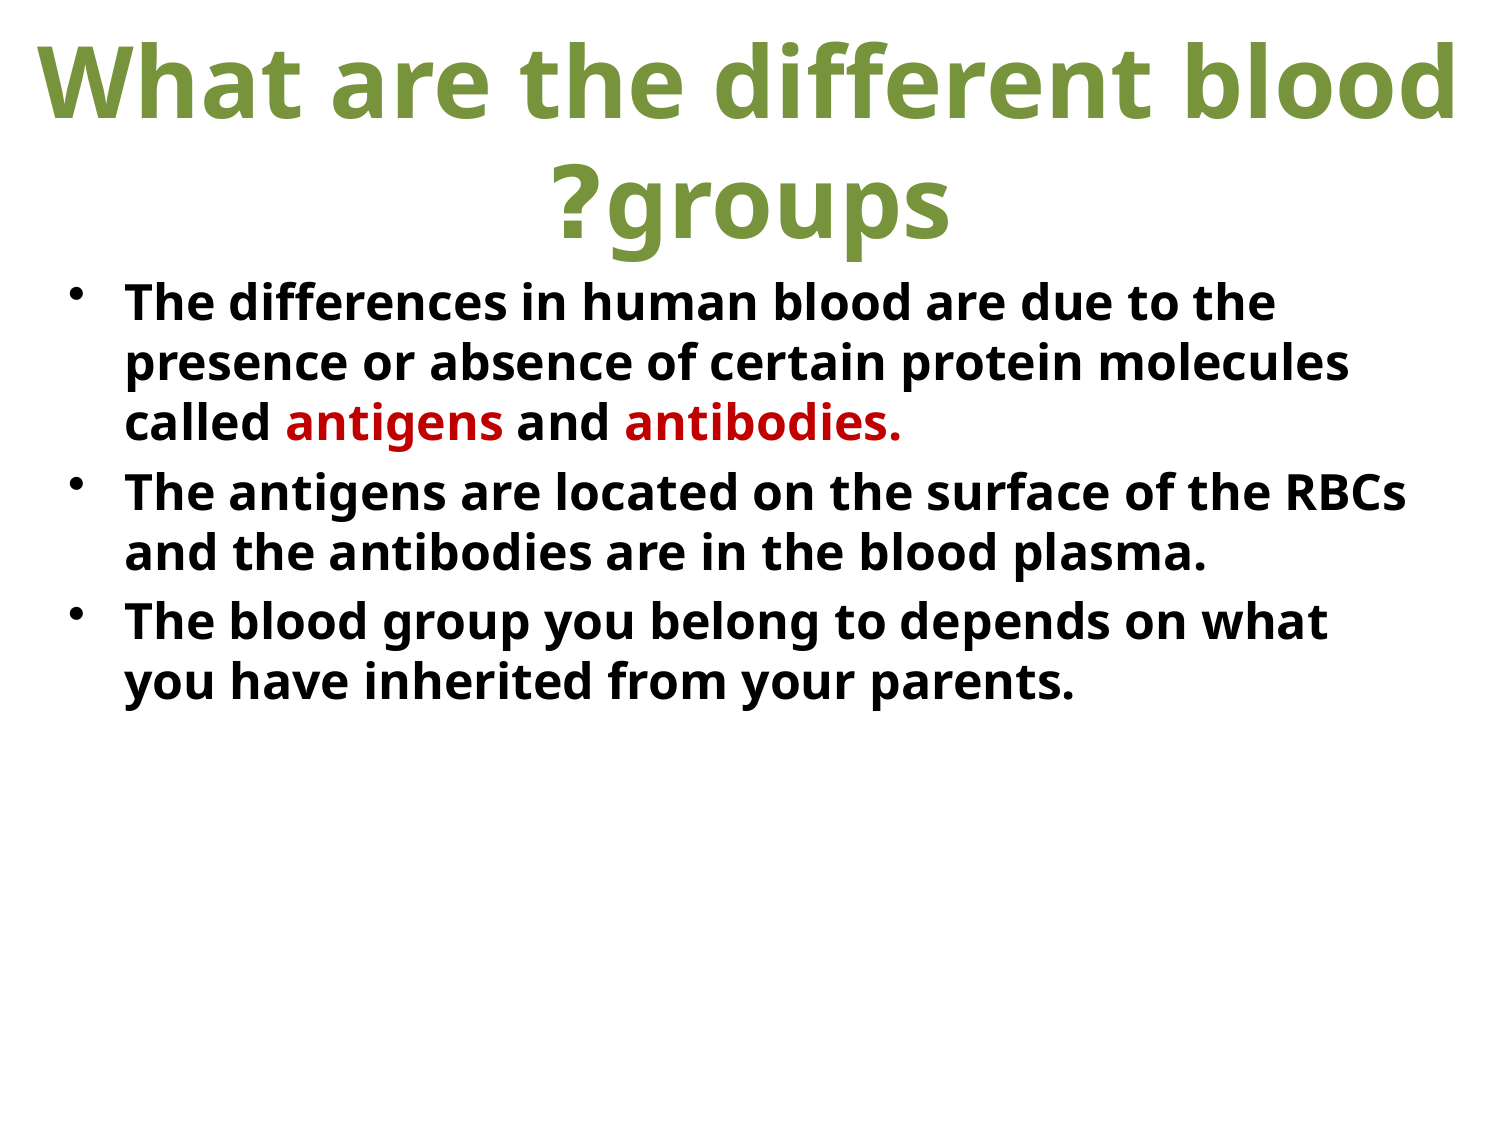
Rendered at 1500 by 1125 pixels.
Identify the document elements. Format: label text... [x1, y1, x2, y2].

list The differences in human blood are due to the presence or absence of certain protein molecules called antigens and antibodies. The antigens are located on the surface of the RBCs and the antibodies are in the blood plasma. The blood group you belong to depends on what you have inherited from your parents. [53, 262, 1436, 1083]
title What are the different blood groups? [0, 45, 1500, 233]
